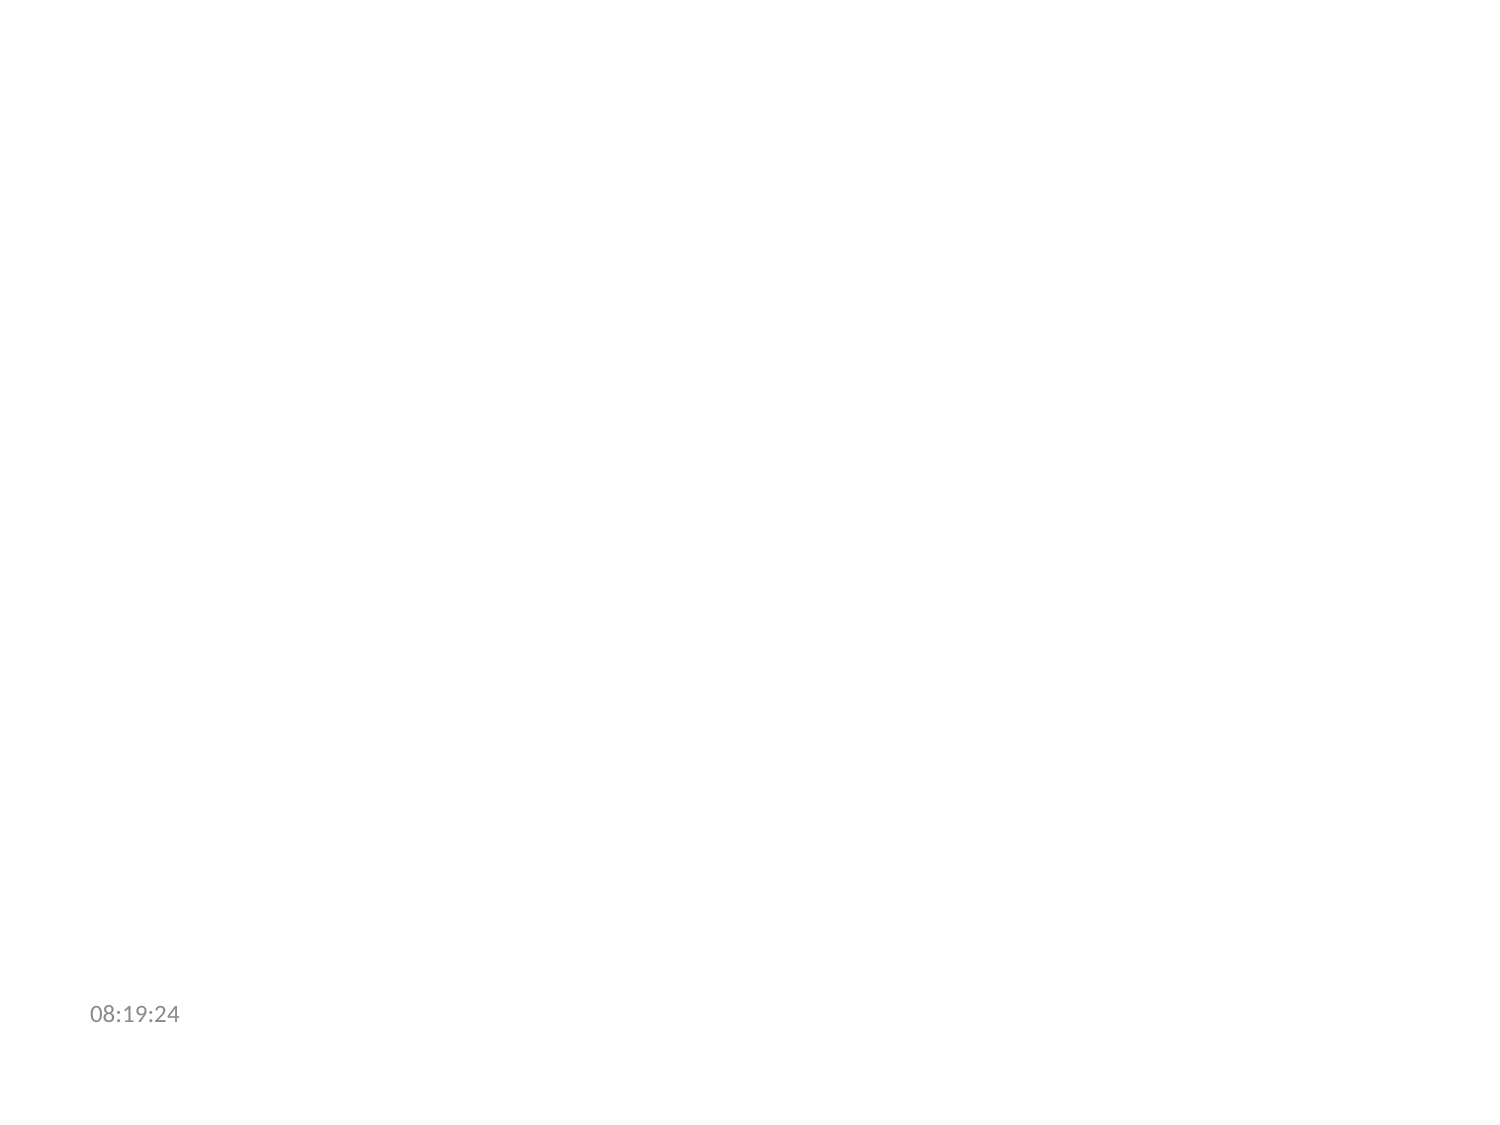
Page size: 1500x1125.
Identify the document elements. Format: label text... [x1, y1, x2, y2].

text_box 15:35:09 [75, 982, 425, 1043]
